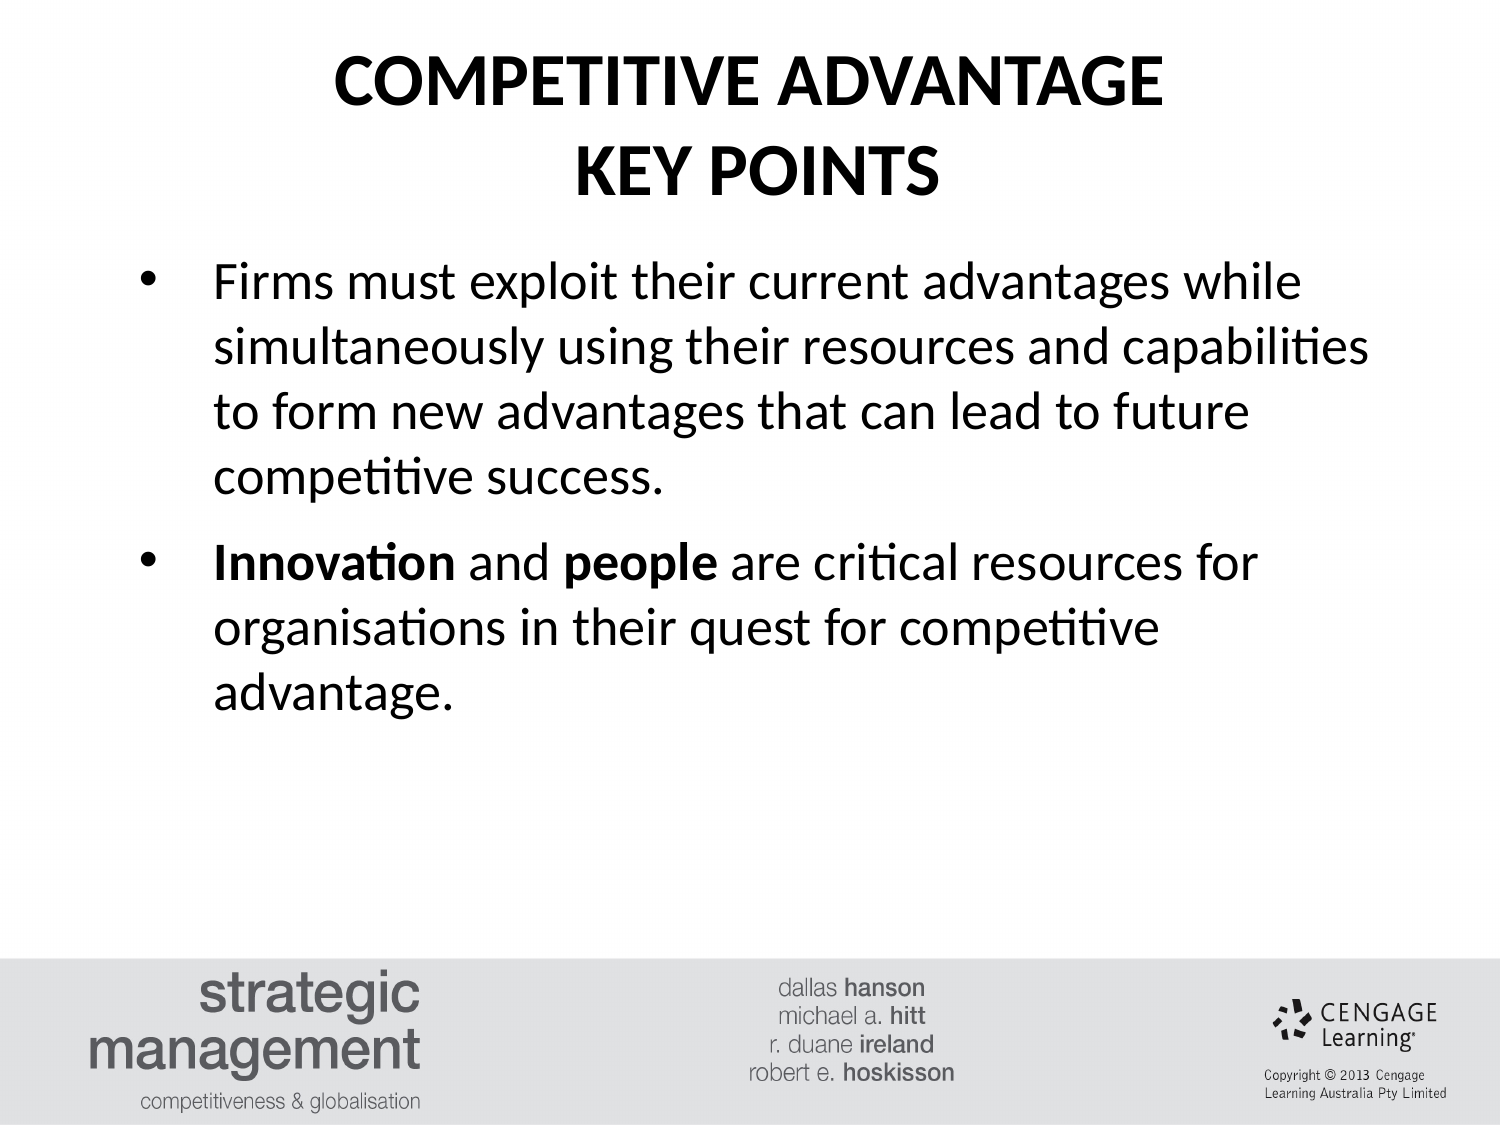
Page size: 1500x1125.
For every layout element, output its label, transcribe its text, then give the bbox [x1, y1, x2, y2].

picture [0, 0, 1500, 1125]
text_box COMPETITIVE ADVANTAGE KEY POINTS [168, 22, 1332, 215]
text_box Firms must exploit their current advantages while simultaneously using their resources and capabilities to form new advantages that can lead to future competitive success. Innovation and people are critical resources for organisations in their quest for competitive advantage. [123, 215, 1388, 752]
